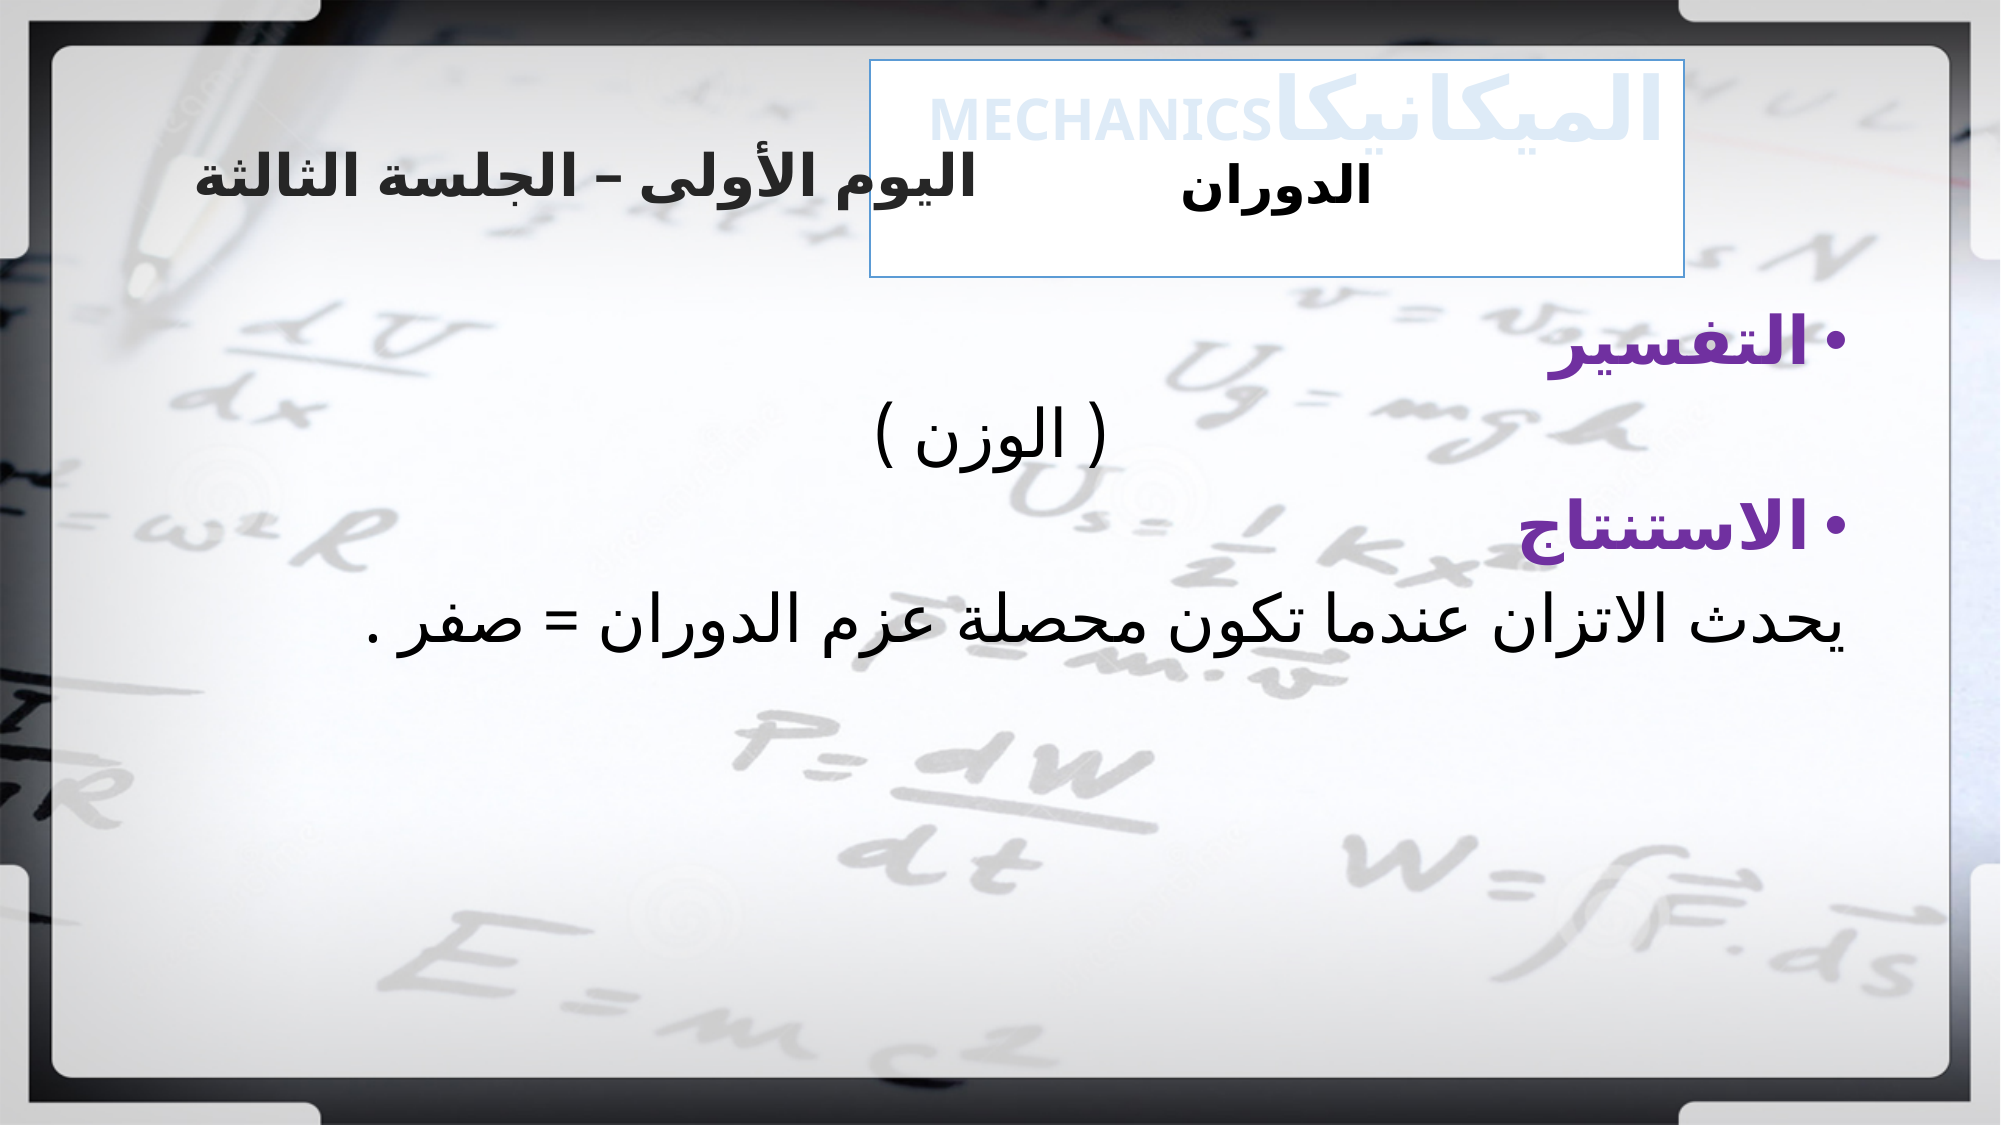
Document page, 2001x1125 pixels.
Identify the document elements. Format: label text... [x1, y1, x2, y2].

text_box الميكانيكاMECHANICS الدوران [869, 59, 1685, 278]
picture [0, 0, 2001, 1125]
text_box اليوم الأولى – الجلسة الثالثة [178, 130, 994, 216]
